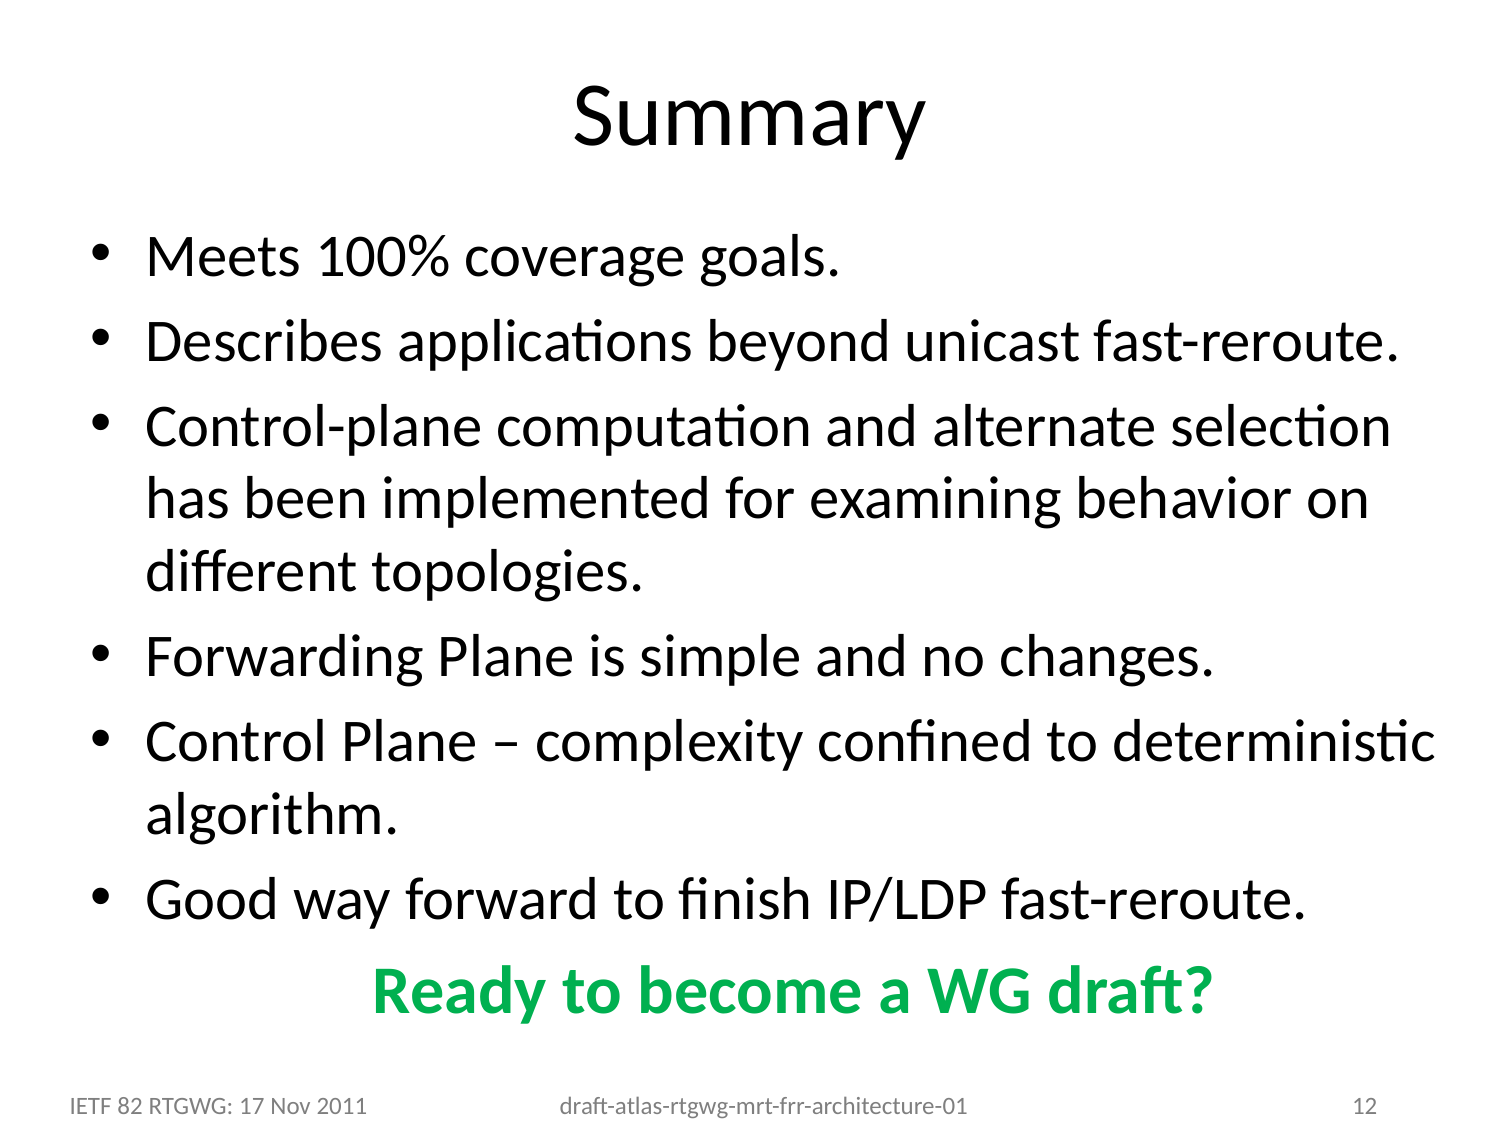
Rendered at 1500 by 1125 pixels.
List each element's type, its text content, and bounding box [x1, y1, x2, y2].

list Meets 100% coverage goals. Describes applications beyond unicast fast-reroute. Control-plane computation and alternate selection has been implemented for examining behavior on different topologies. Forwarding Plane is simple and no changes. Control Plane – complexity confined to deterministic algorithm. Good way forward to finish IP/LDP fast-reroute. Ready to become a WG draft? [75, 208, 1459, 1035]
title Summary [75, 45, 1425, 173]
